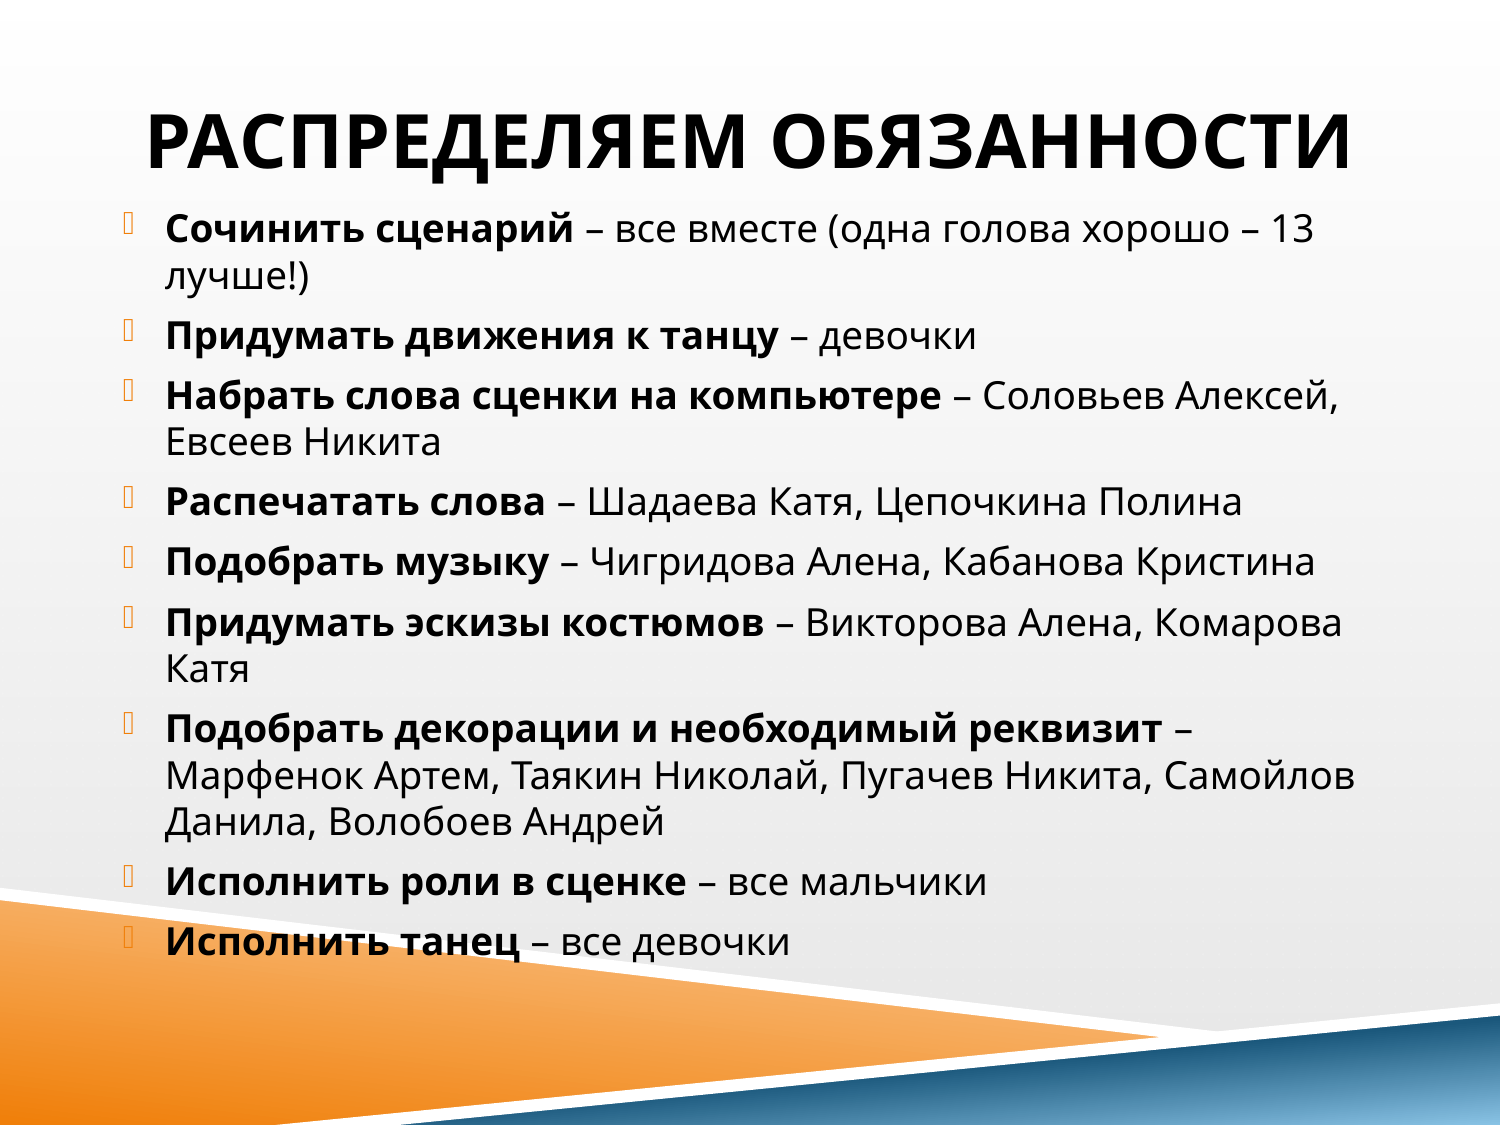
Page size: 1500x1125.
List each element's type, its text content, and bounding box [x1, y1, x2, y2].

title Распределяем обязанности [112, 45, 1388, 196]
list Сочинить сценарий – все вместе (одна голова хорошо – 13 лучше!) Придумать движения к танцу – девочки Набрать слова сценки на компьютере – Соловьев Алексей, Евсеев Никита Распечатать слова – Шадаева Катя, Цепочкина Полина Подобрать музыку – Чигридова Алена, Кабанова Кристина Придумать эскизы костюмов – Викторова Алена, Комарова Катя Подобрать декорации и необходимый реквизит – Марфенок Артем, Таякин Николай, Пугачев Никита, Самойлов Данила, Волобоев Андрей Исполнить роли в сценке – все мальчики Исполнить танец – все девочки [112, 196, 1388, 976]
